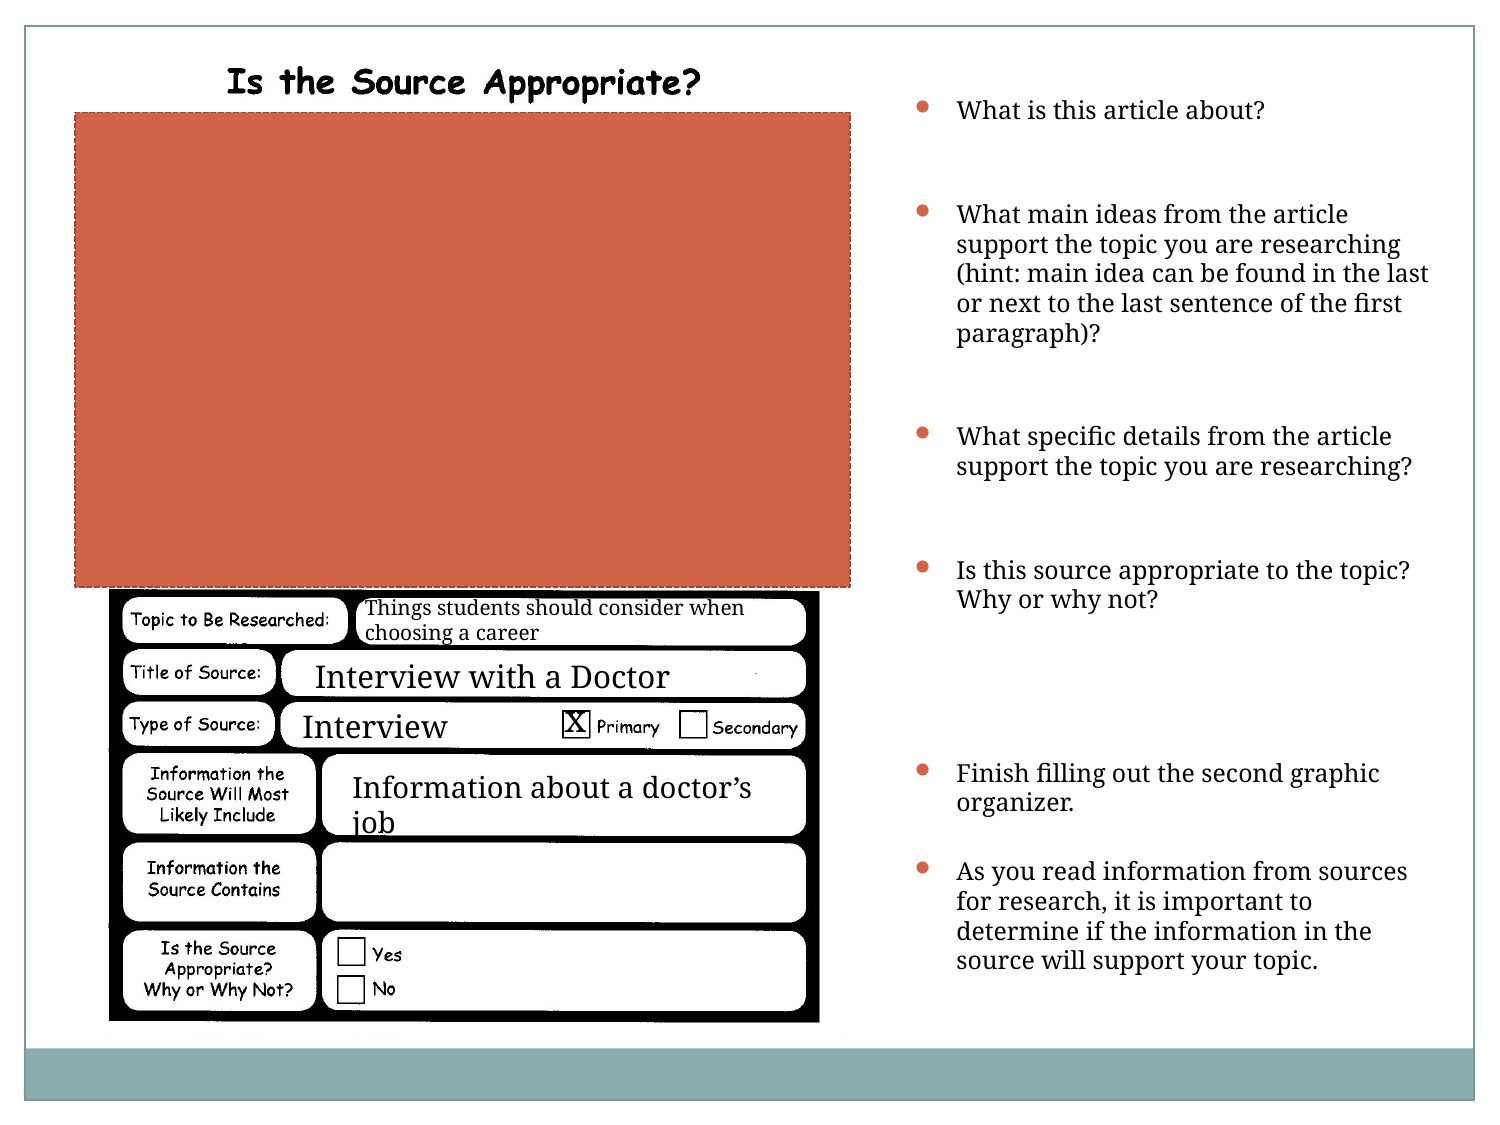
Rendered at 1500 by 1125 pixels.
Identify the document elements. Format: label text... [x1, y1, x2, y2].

list What is this article about? What main ideas from the article support the topic you are researching (hint: main idea can be found in the last or next to the last sentence of the first paragraph)? What specific details from the article support the topic you are researching? Is this source appropriate to the topic? Why or why not? Finish filling out the second graphic organizer. As you read information from sources for research, it is important to determine if the information in the source will support your topic. [900, 87, 1450, 993]
picture [62, 49, 851, 1038]
